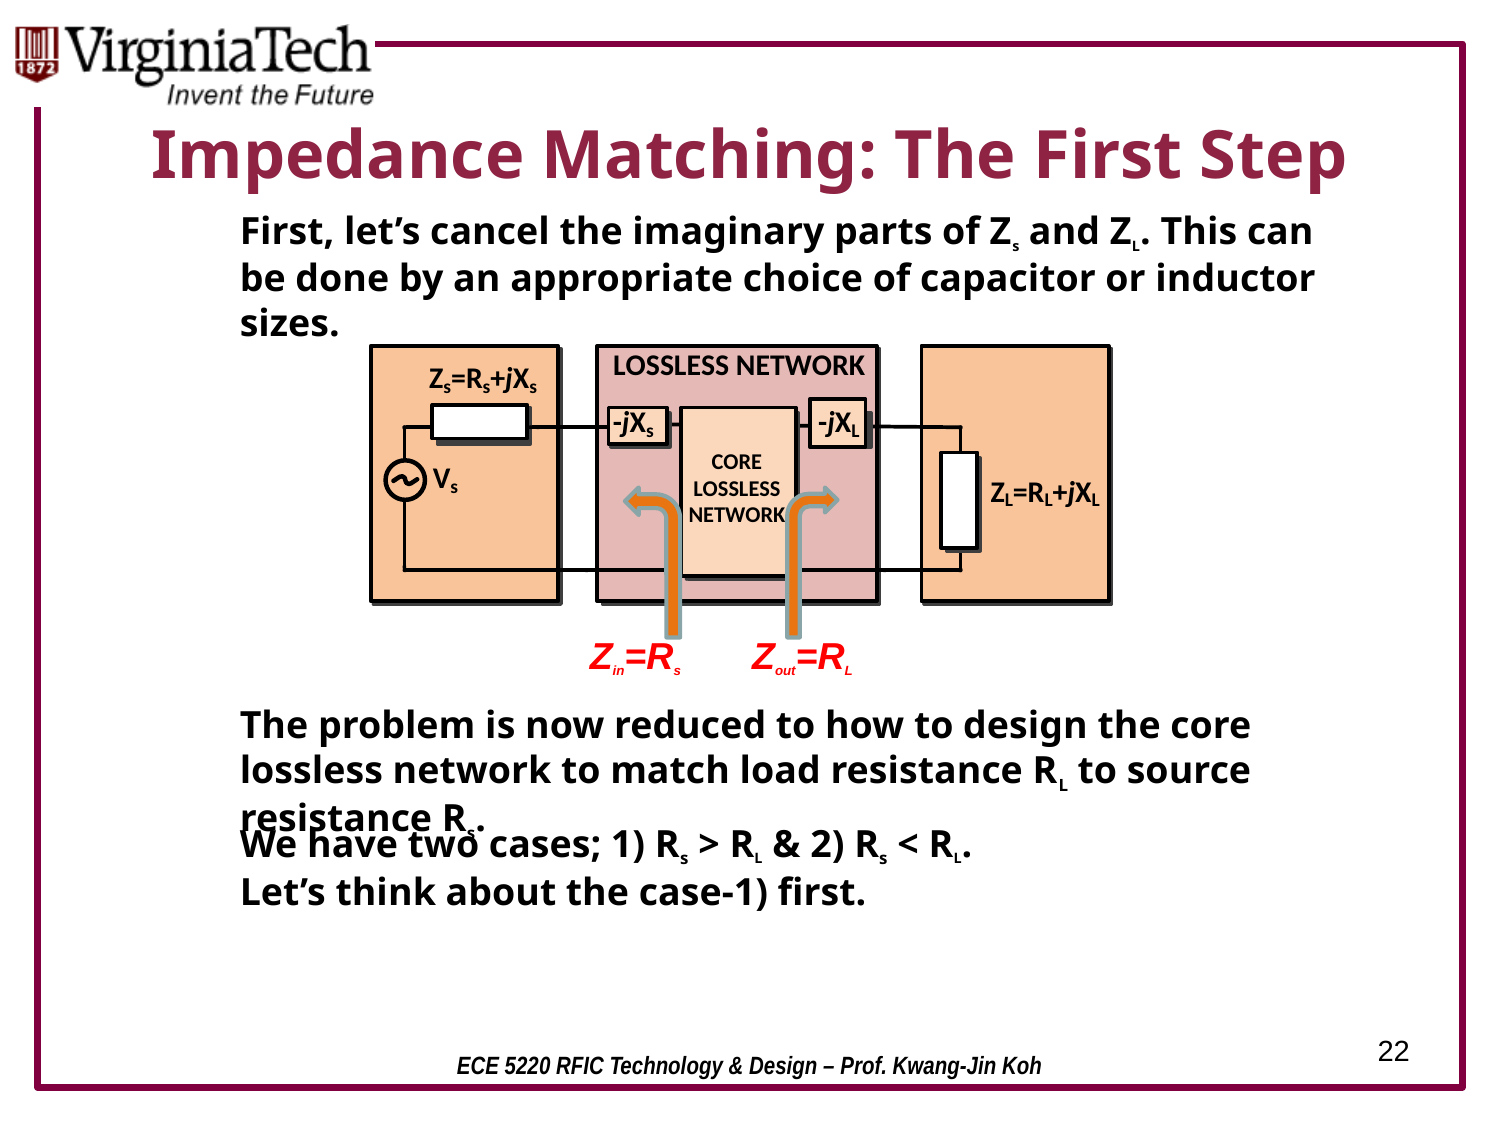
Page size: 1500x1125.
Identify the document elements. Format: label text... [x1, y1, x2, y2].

title Impedance Matching: The First Step [75, 104, 1425, 213]
text_box The problem is now reduced to how to design the core lossless network to match load resistance RL to source resistance Rs. [224, 693, 1338, 812]
text_box Zin=Rs [574, 624, 737, 686]
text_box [362, 337, 1130, 614]
text_box Zout=RL [737, 624, 908, 686]
picture [15, 24, 375, 107]
slide_number 22 [1074, 1024, 1425, 1103]
text_box First, let’s cancel the imaginary parts of Zs and ZL. This can be done by an appropriate choice of capacitor or inductor sizes. [224, 199, 1338, 352]
text_box We have two cases; 1) Rs > RL & 2) Rs < RL. Let’s think about the case-1) first. [224, 812, 1338, 921]
